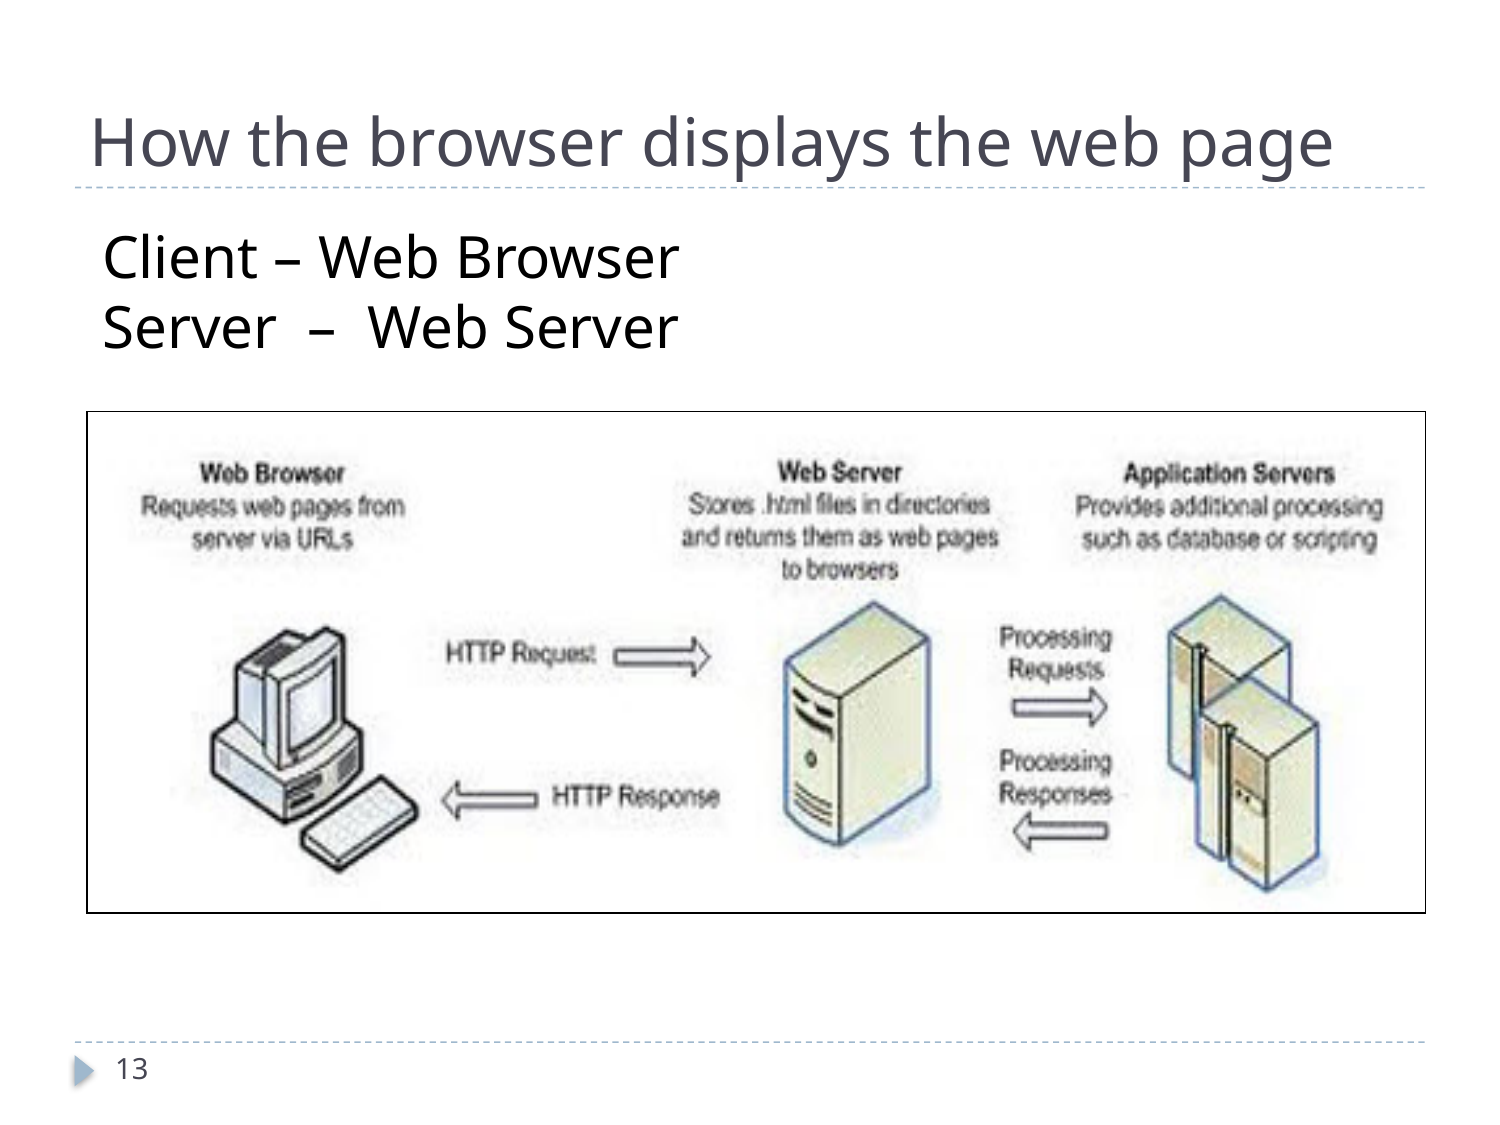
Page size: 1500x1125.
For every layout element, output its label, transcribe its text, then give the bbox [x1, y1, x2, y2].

slide_number 13 [100, 1042, 426, 1103]
text_box Client – Web Browser Server – Web Server [87, 212, 838, 368]
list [87, 412, 1426, 913]
title How the browser displays the web page [75, 24, 1425, 188]
